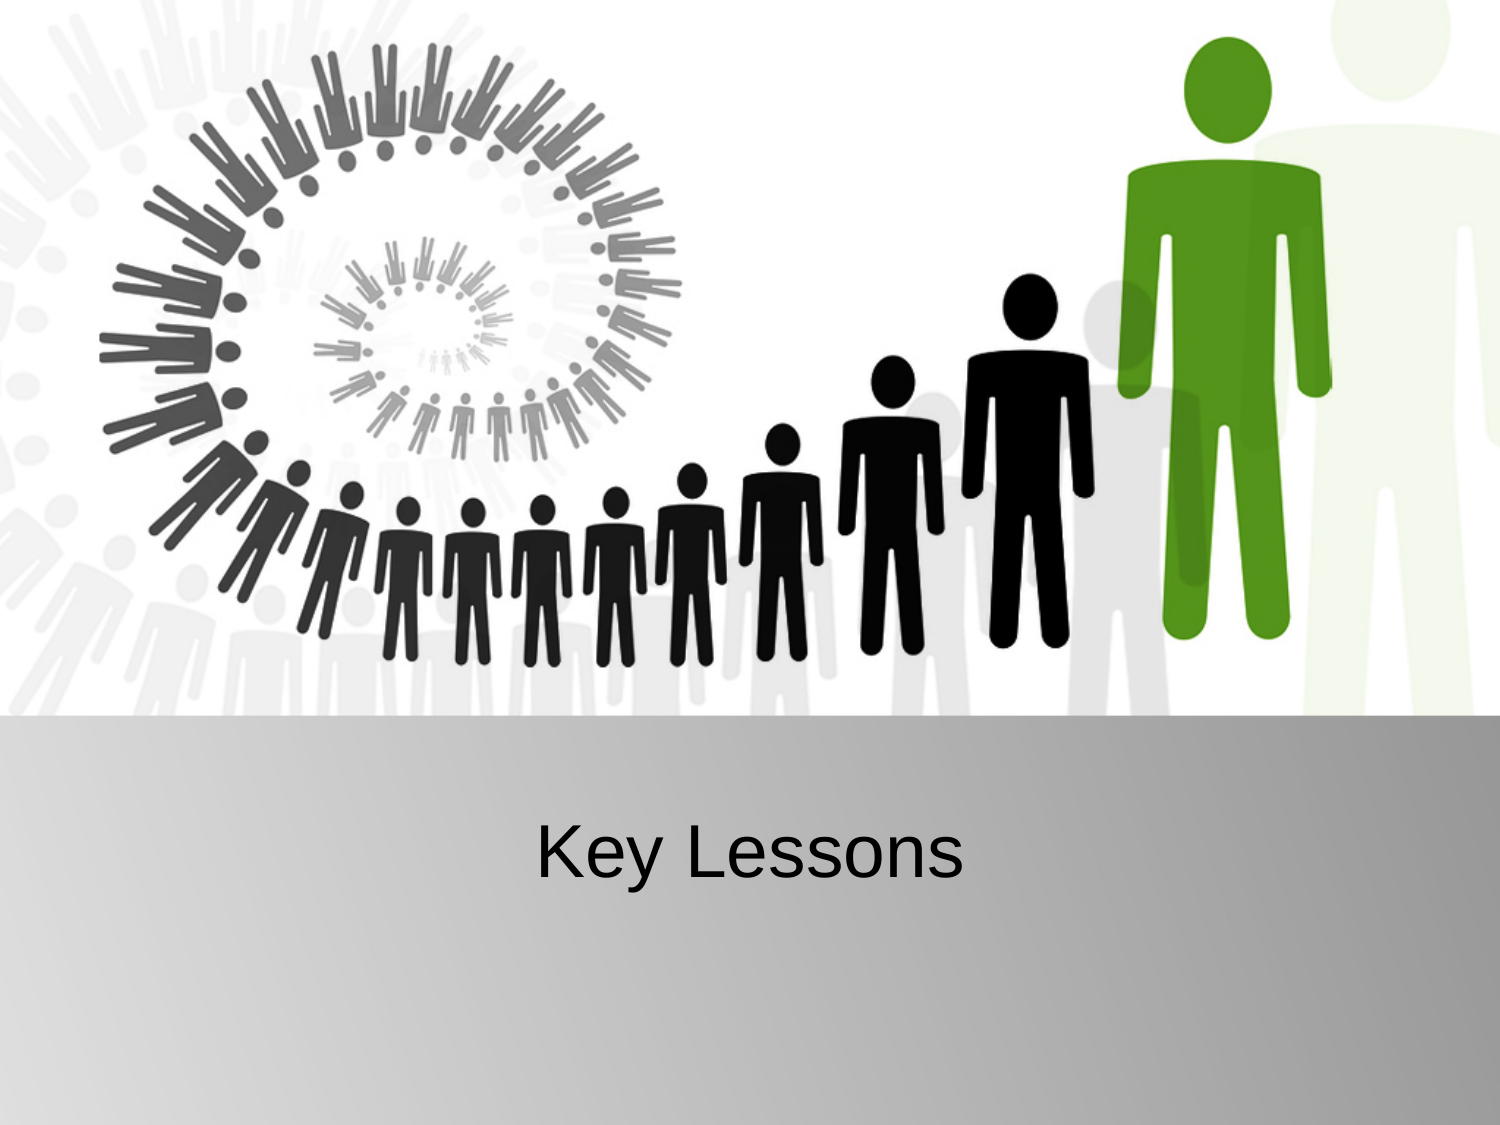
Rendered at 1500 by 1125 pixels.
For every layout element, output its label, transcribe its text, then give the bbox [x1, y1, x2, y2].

title Key Lessons [37, 772, 1463, 923]
picture [0, 0, 1500, 1125]
